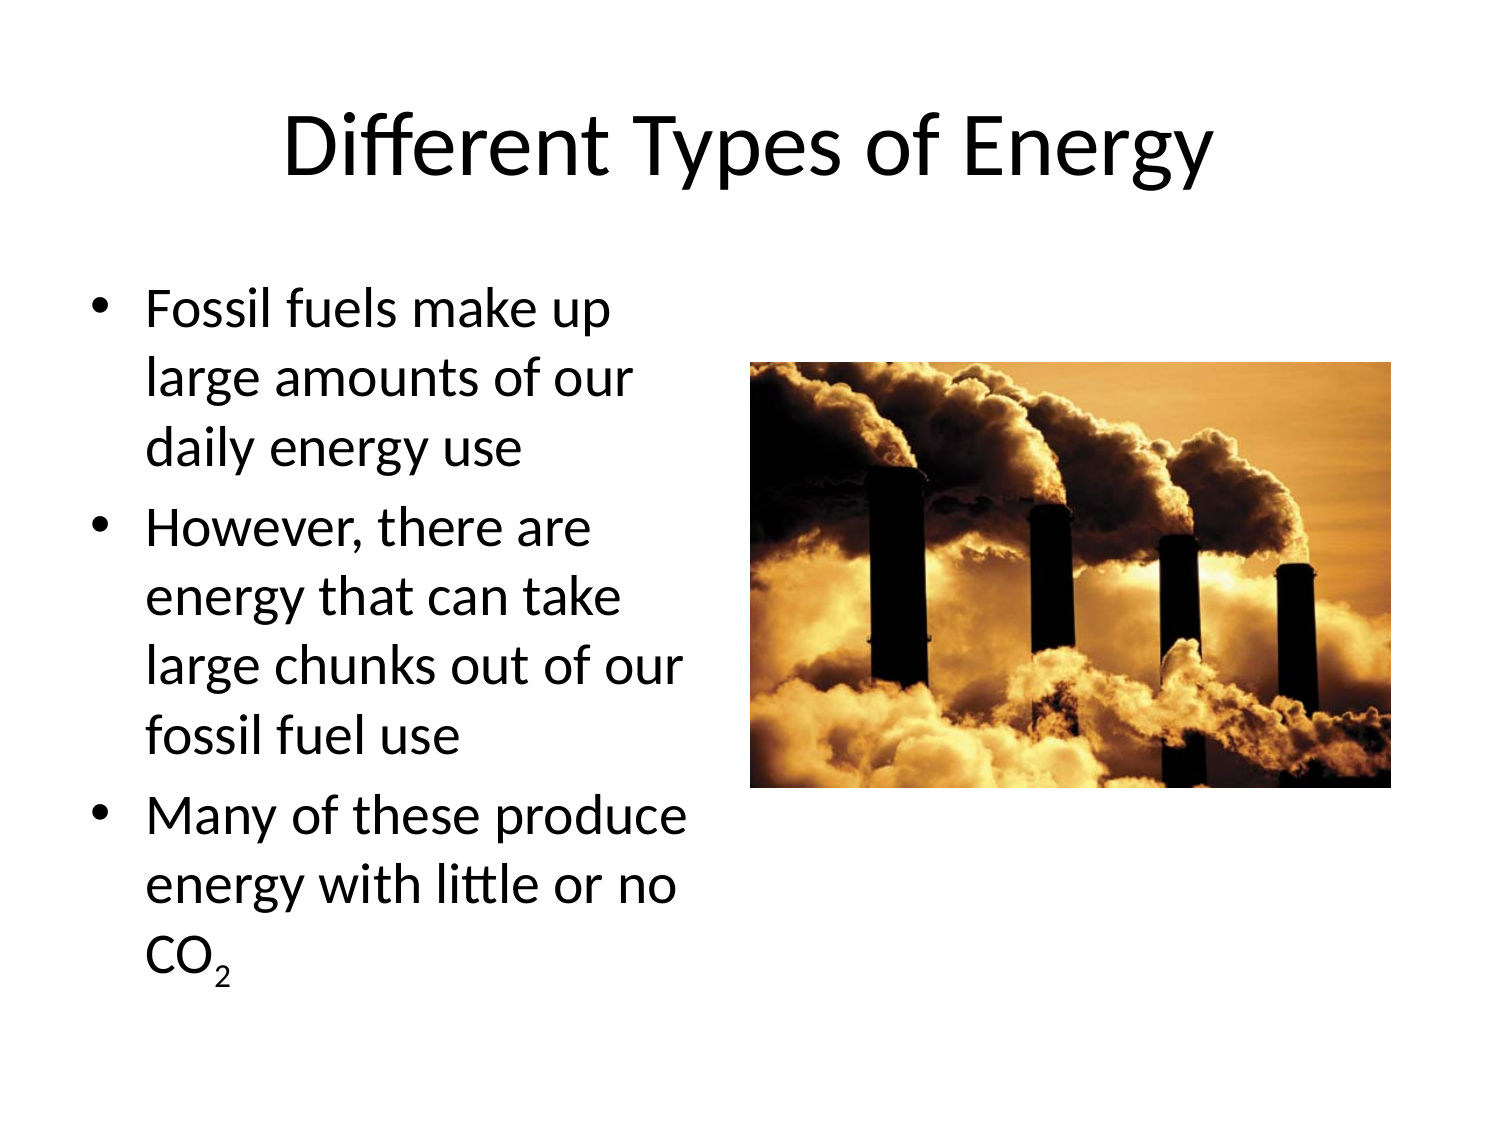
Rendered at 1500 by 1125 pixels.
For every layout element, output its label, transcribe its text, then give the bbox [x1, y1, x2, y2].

picture [749, 362, 1391, 788]
list Fossil fuels make up large amounts of our daily energy use However, there are energy that can take large chunks out of our fossil fuel use Many of these produce energy with little or no CO2 [75, 262, 738, 1005]
title Different Types of Energy [75, 45, 1425, 233]
